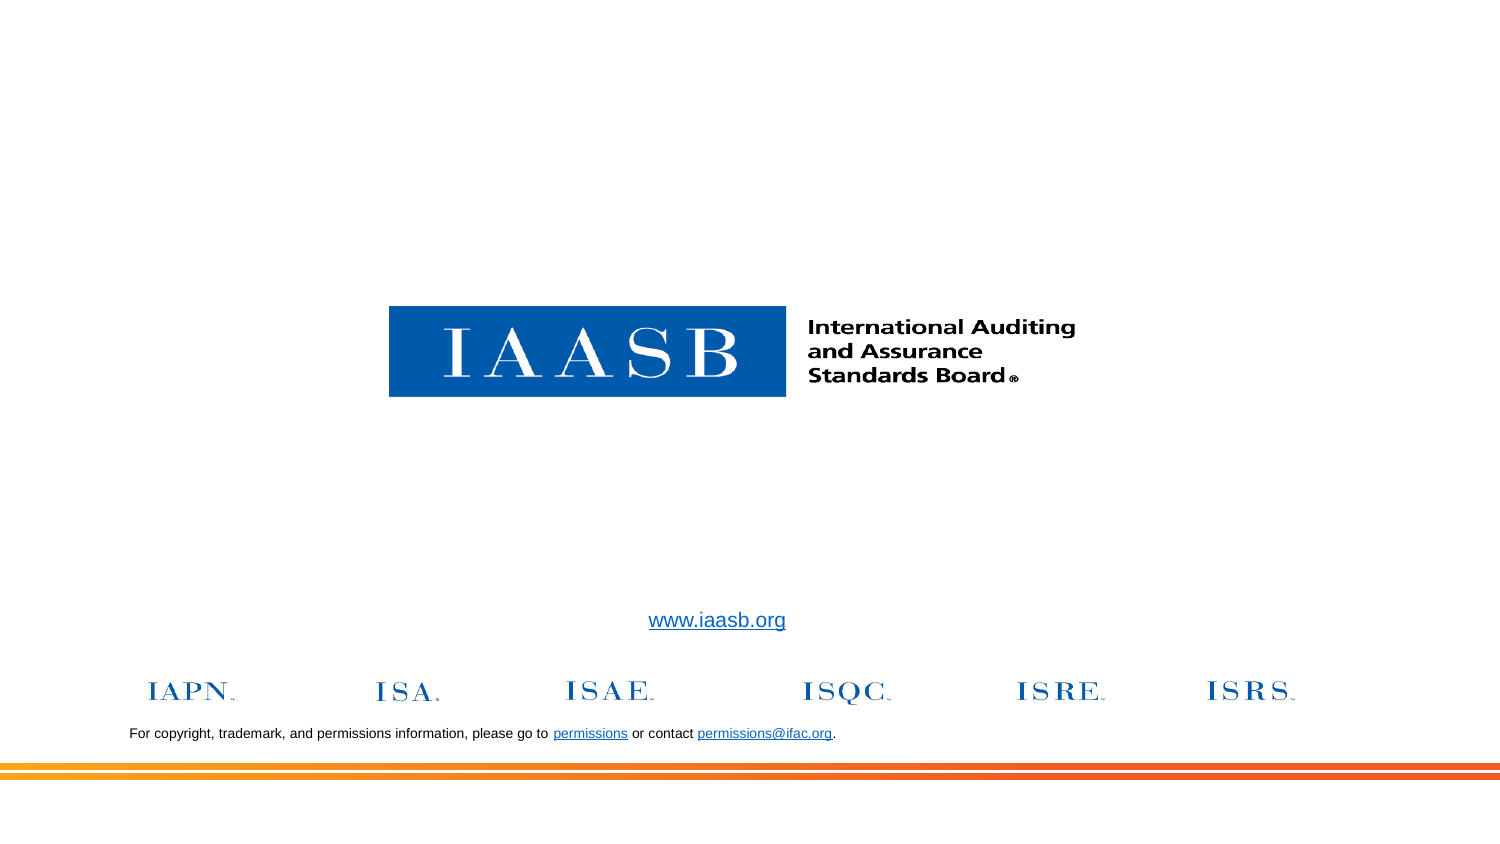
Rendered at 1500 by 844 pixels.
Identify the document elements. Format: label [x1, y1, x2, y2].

picture [389, 306, 1111, 397]
picture [372, 679, 444, 704]
picture [562, 678, 658, 703]
picture [799, 679, 895, 708]
picture [144, 679, 239, 703]
picture [1203, 678, 1299, 703]
picture [1013, 679, 1109, 703]
